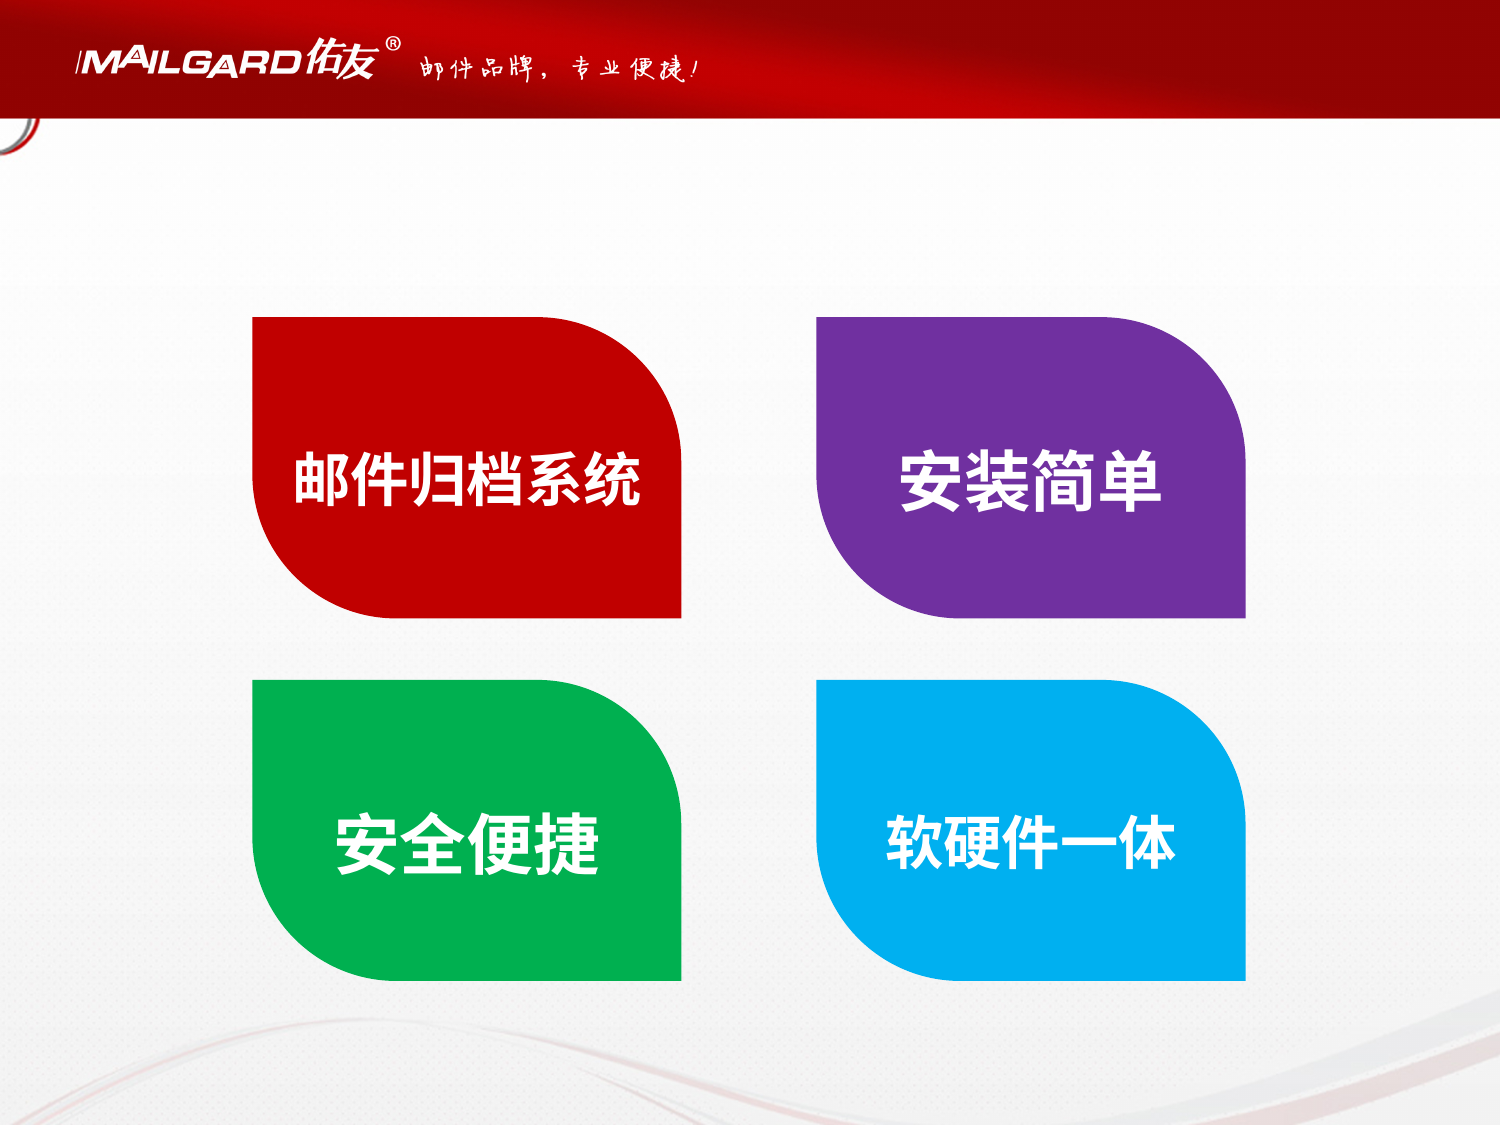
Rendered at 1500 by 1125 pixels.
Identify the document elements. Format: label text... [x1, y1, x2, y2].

picture [0, 0, 1500, 1125]
text_box 安全便捷 [252, 679, 682, 981]
text_box 软硬件一体 [816, 679, 1246, 981]
text_box 安装简单 [816, 317, 1246, 619]
text_box 邮件归档系统 [252, 317, 682, 619]
